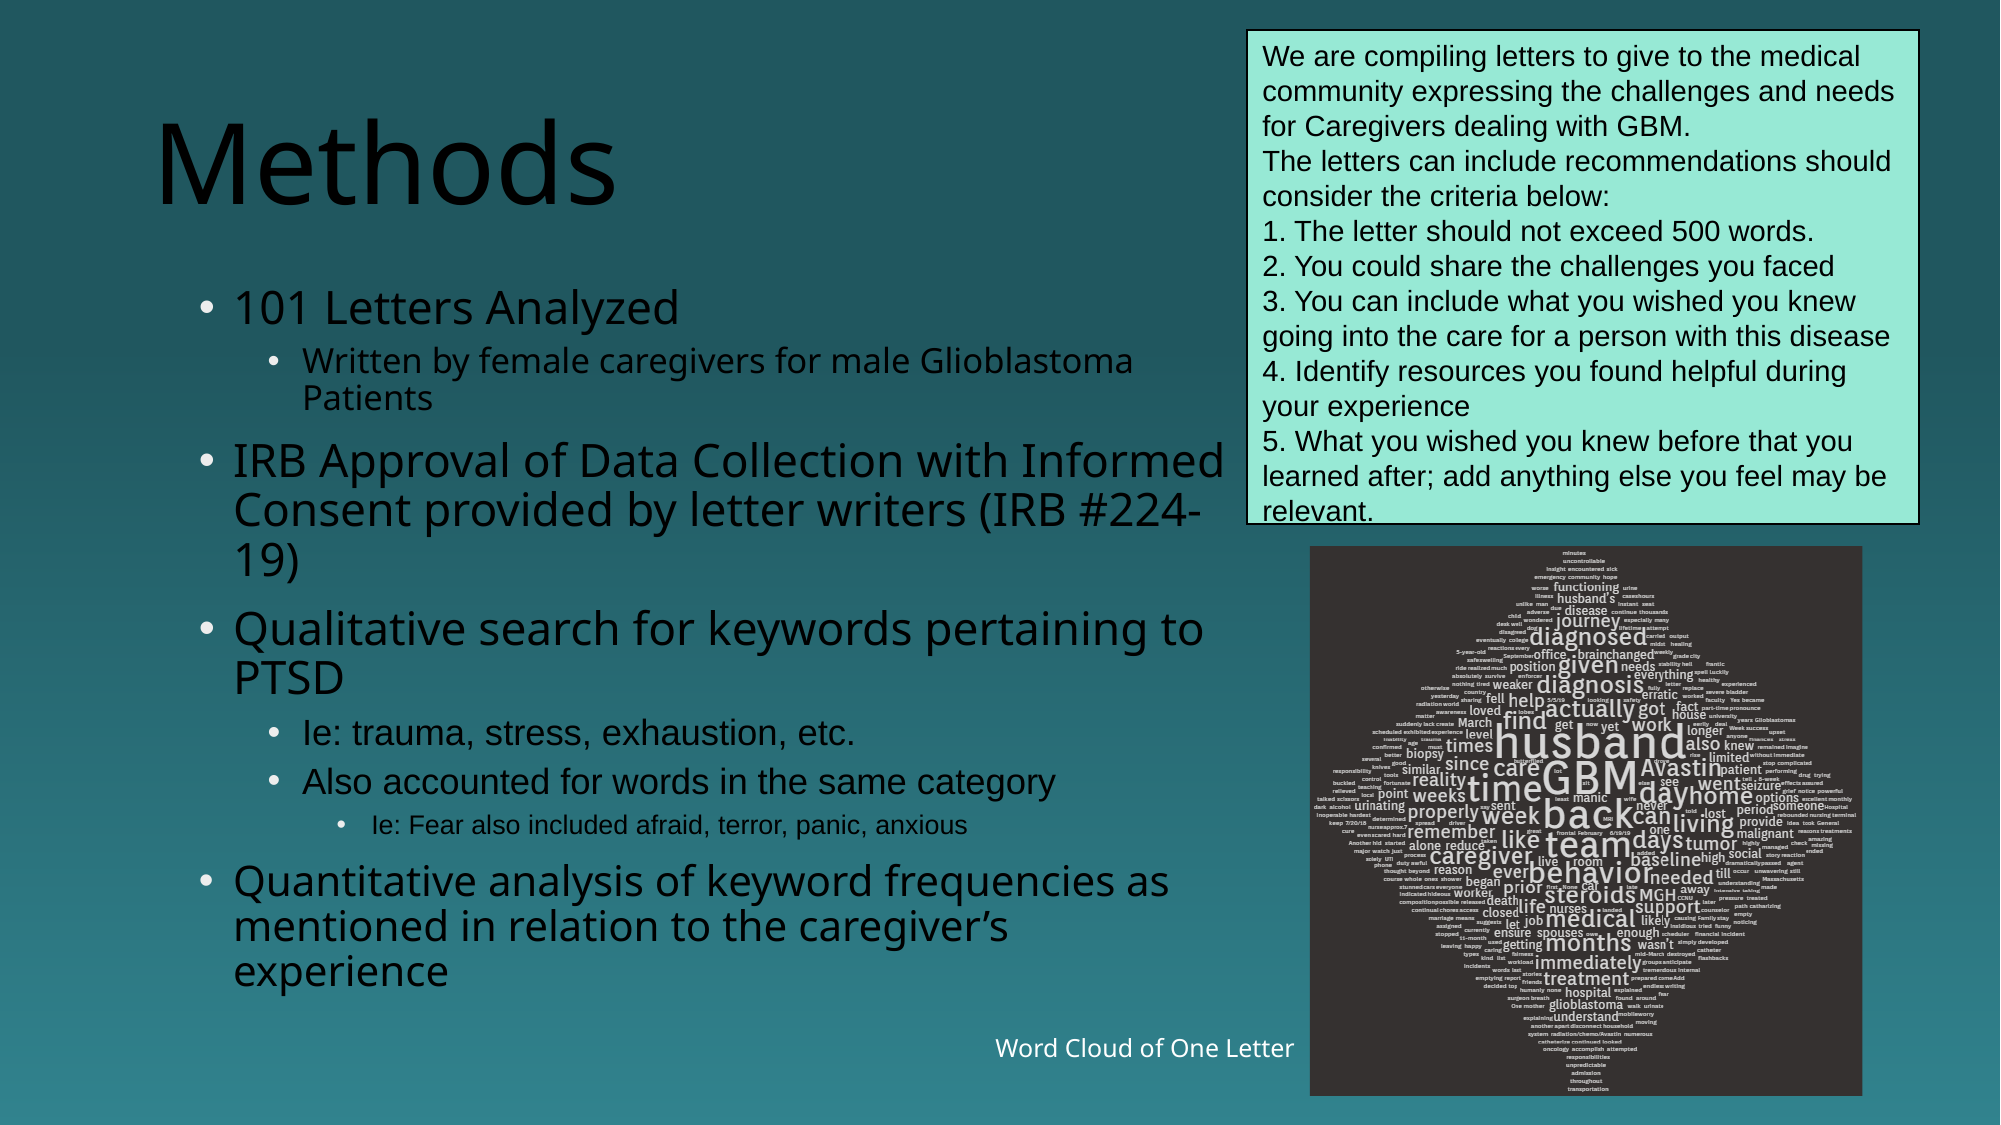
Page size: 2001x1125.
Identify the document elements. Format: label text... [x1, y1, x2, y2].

list 101 Letters Analyzed Written by female caregivers for male Glioblastoma Patients IRB Approval of Data Collection with Informed Consent provided by letter writers (IRB #224-19) Qualitative search for keywords pertaining to PTSD Ie: trauma, stress, exhaustion, etc. Also accounted for words in the same category Ie: Fear also included afraid, terror, panic, anxious Quantitative analysis of keyword frequencies as mentioned in relation to the caregiver’s experience [183, 277, 1248, 1011]
text_box We are compiling letters to give to the medical community expressing the challenges and needs for Caregivers dealing with GBM. The letters can include recommendations should consider the criteria below: 1. The letter should not exceed 500 words. 2. You could share the challenges you faced 3. You can include what you wished you knew going into the care for a person with this disease 4. Identify resources you found helpful during your experience 5. What you wished you knew before that you learned after; add anything else you feel may be relevant. [1246, 29, 1920, 525]
picture [1309, 545, 1863, 1096]
title Methods [137, 59, 1246, 278]
text_box Word Cloud of One Letter [980, 1024, 1309, 1070]
